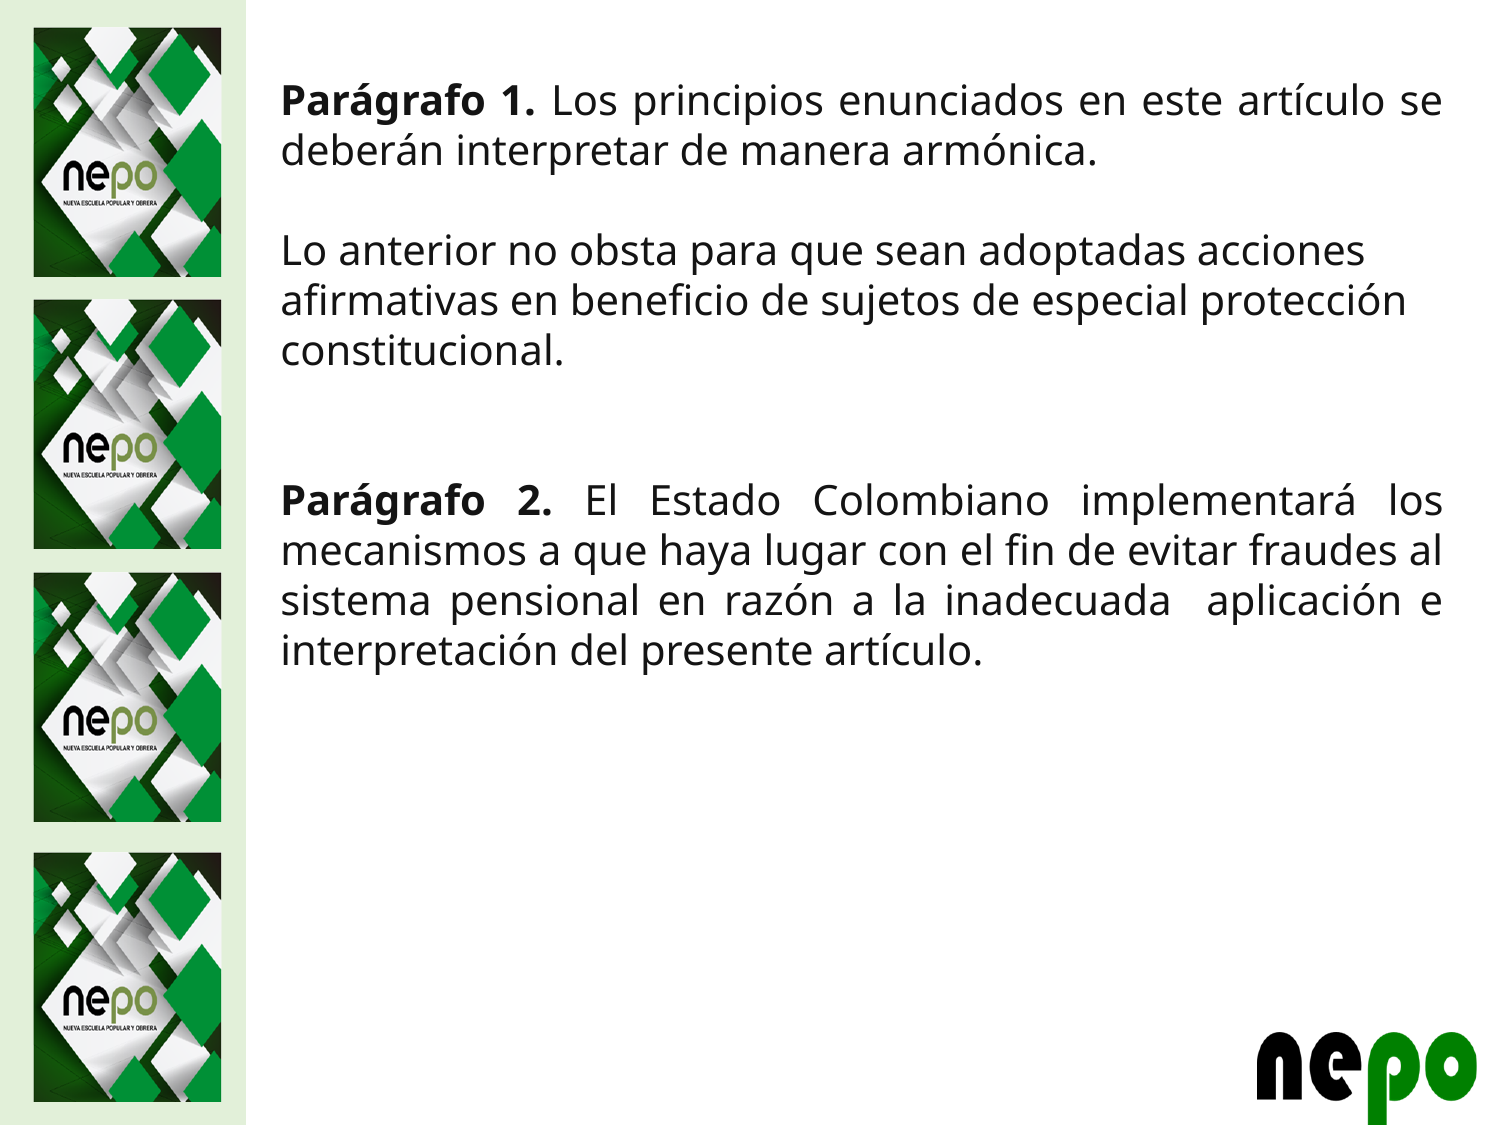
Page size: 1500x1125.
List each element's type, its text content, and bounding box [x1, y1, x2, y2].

text_box Parágrafo 1. Los principios enunciados en este artículo se deberán interpretar de manera armónica. Lo anterior no obsta para que sean adoptadas acciones afirmativas en beneficio de sujetos de especial protección constitucional. Parágrafo 2. El Estado Colombiano implementará los mecanismos a que haya lugar con el fin de evitar fraudes al sistema pensional en razón a la inadecuada aplicación e interpretación del presente artículo. [265, 66, 1459, 682]
picture [1257, 1032, 1477, 1125]
picture [0, 0, 246, 1125]
